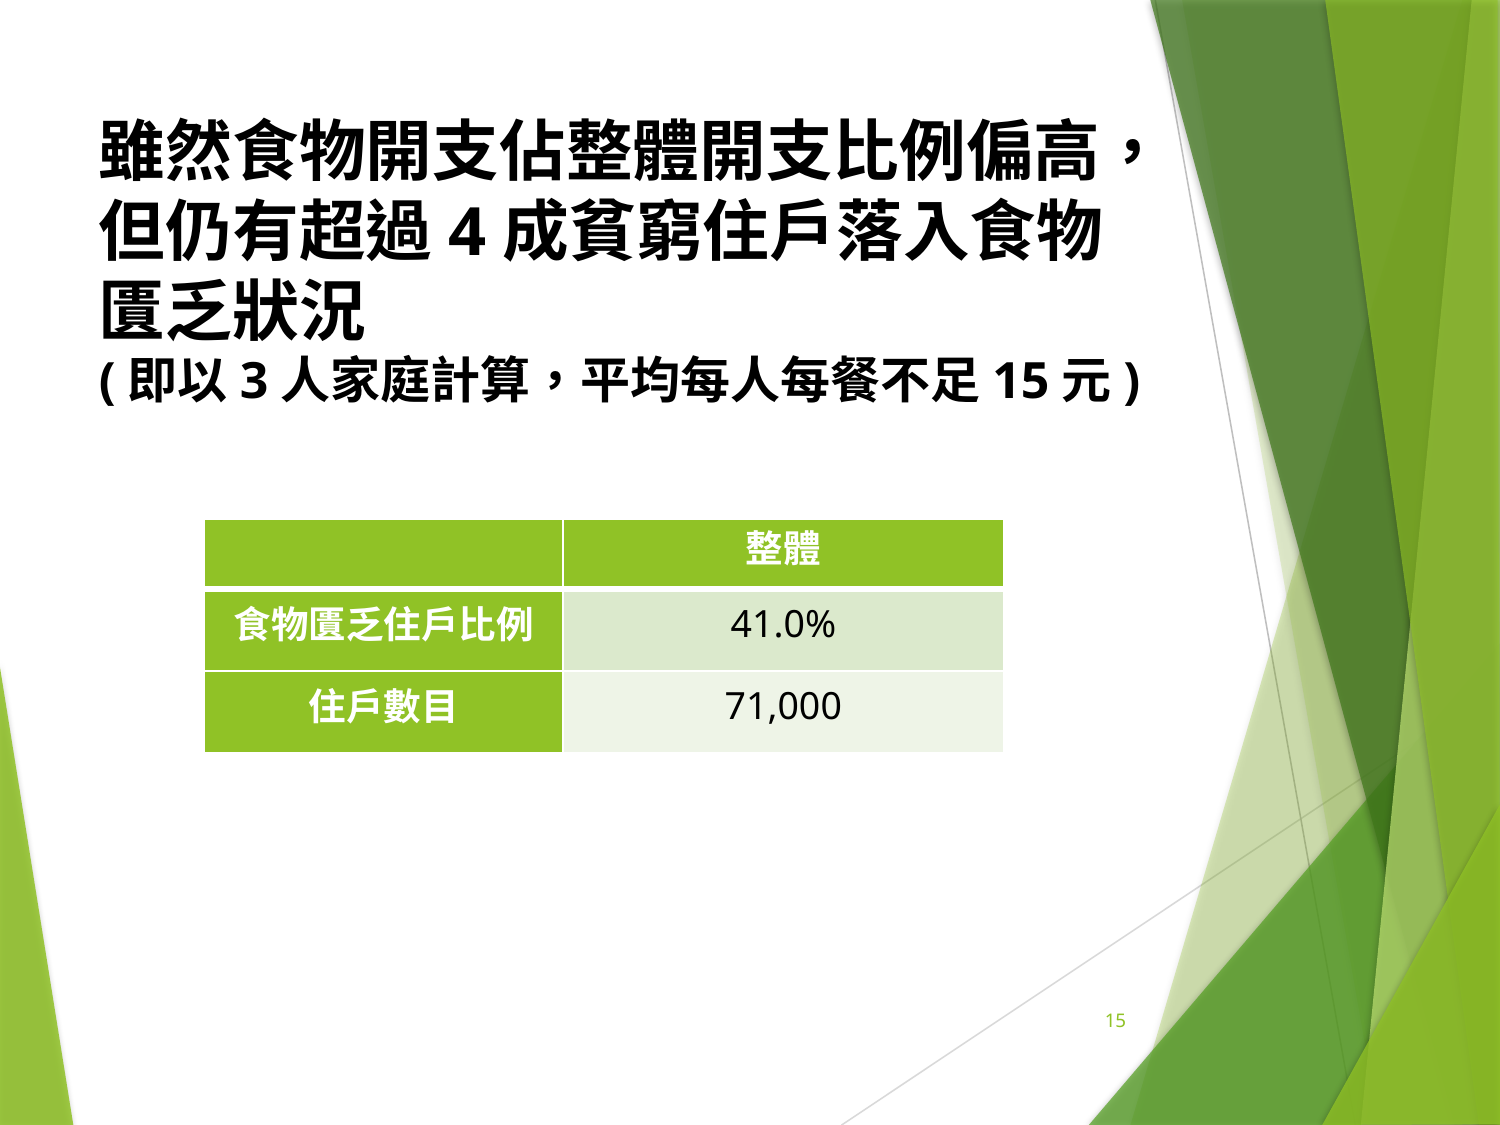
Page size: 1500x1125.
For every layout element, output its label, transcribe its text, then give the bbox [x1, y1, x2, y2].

list 雖然食物開支佔整體開支比例偏高，但仍有超過4成貧窮住戶落入食物匱乏狀況 (即以3人家庭計算，平均每人每餐不足15元) [83, 101, 1175, 404]
slide_number 15 [1057, 991, 1142, 1051]
table_header [205, 520, 562, 586]
table_header 整體 [564, 520, 1003, 586]
table_cell 食物匱乏住戶比例 [205, 592, 562, 670]
table_cell 71,000 [564, 672, 1003, 752]
table_cell 41.0% [564, 592, 1003, 670]
table_cell 住户數目 [205, 672, 562, 752]
